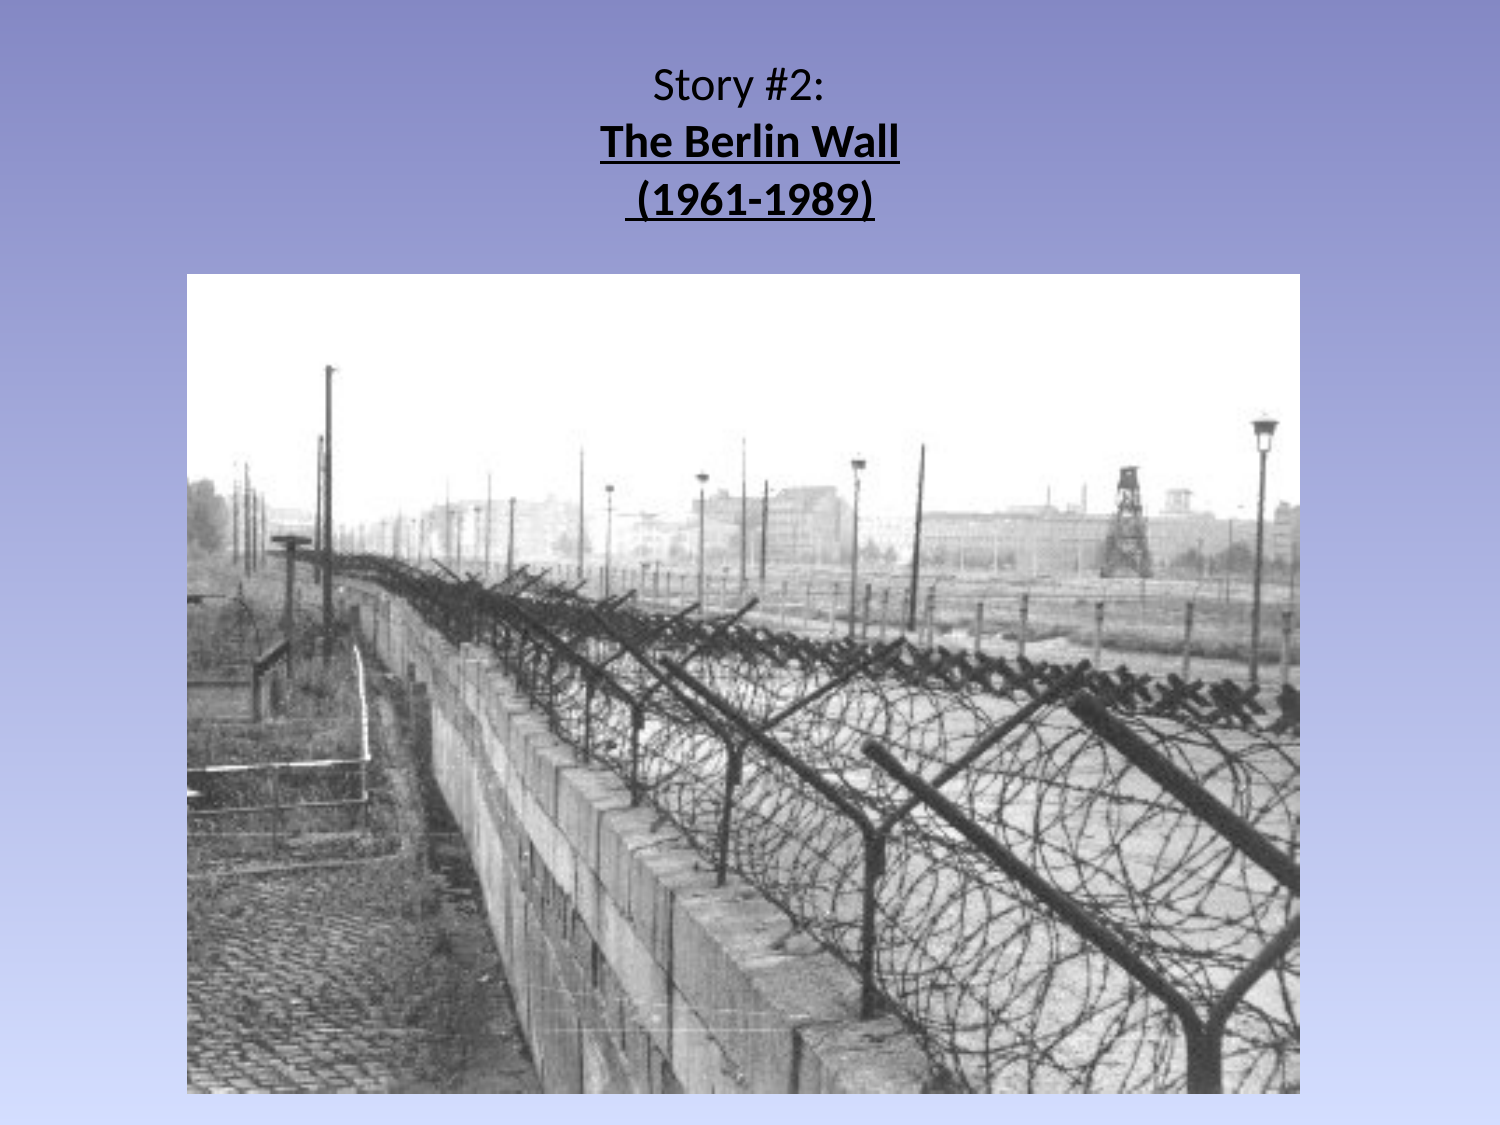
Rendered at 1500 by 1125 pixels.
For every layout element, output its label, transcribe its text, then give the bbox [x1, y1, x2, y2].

picture [187, 274, 1301, 1095]
title Story #2: The Berlin Wall (1961-1989) [75, 45, 1425, 233]
